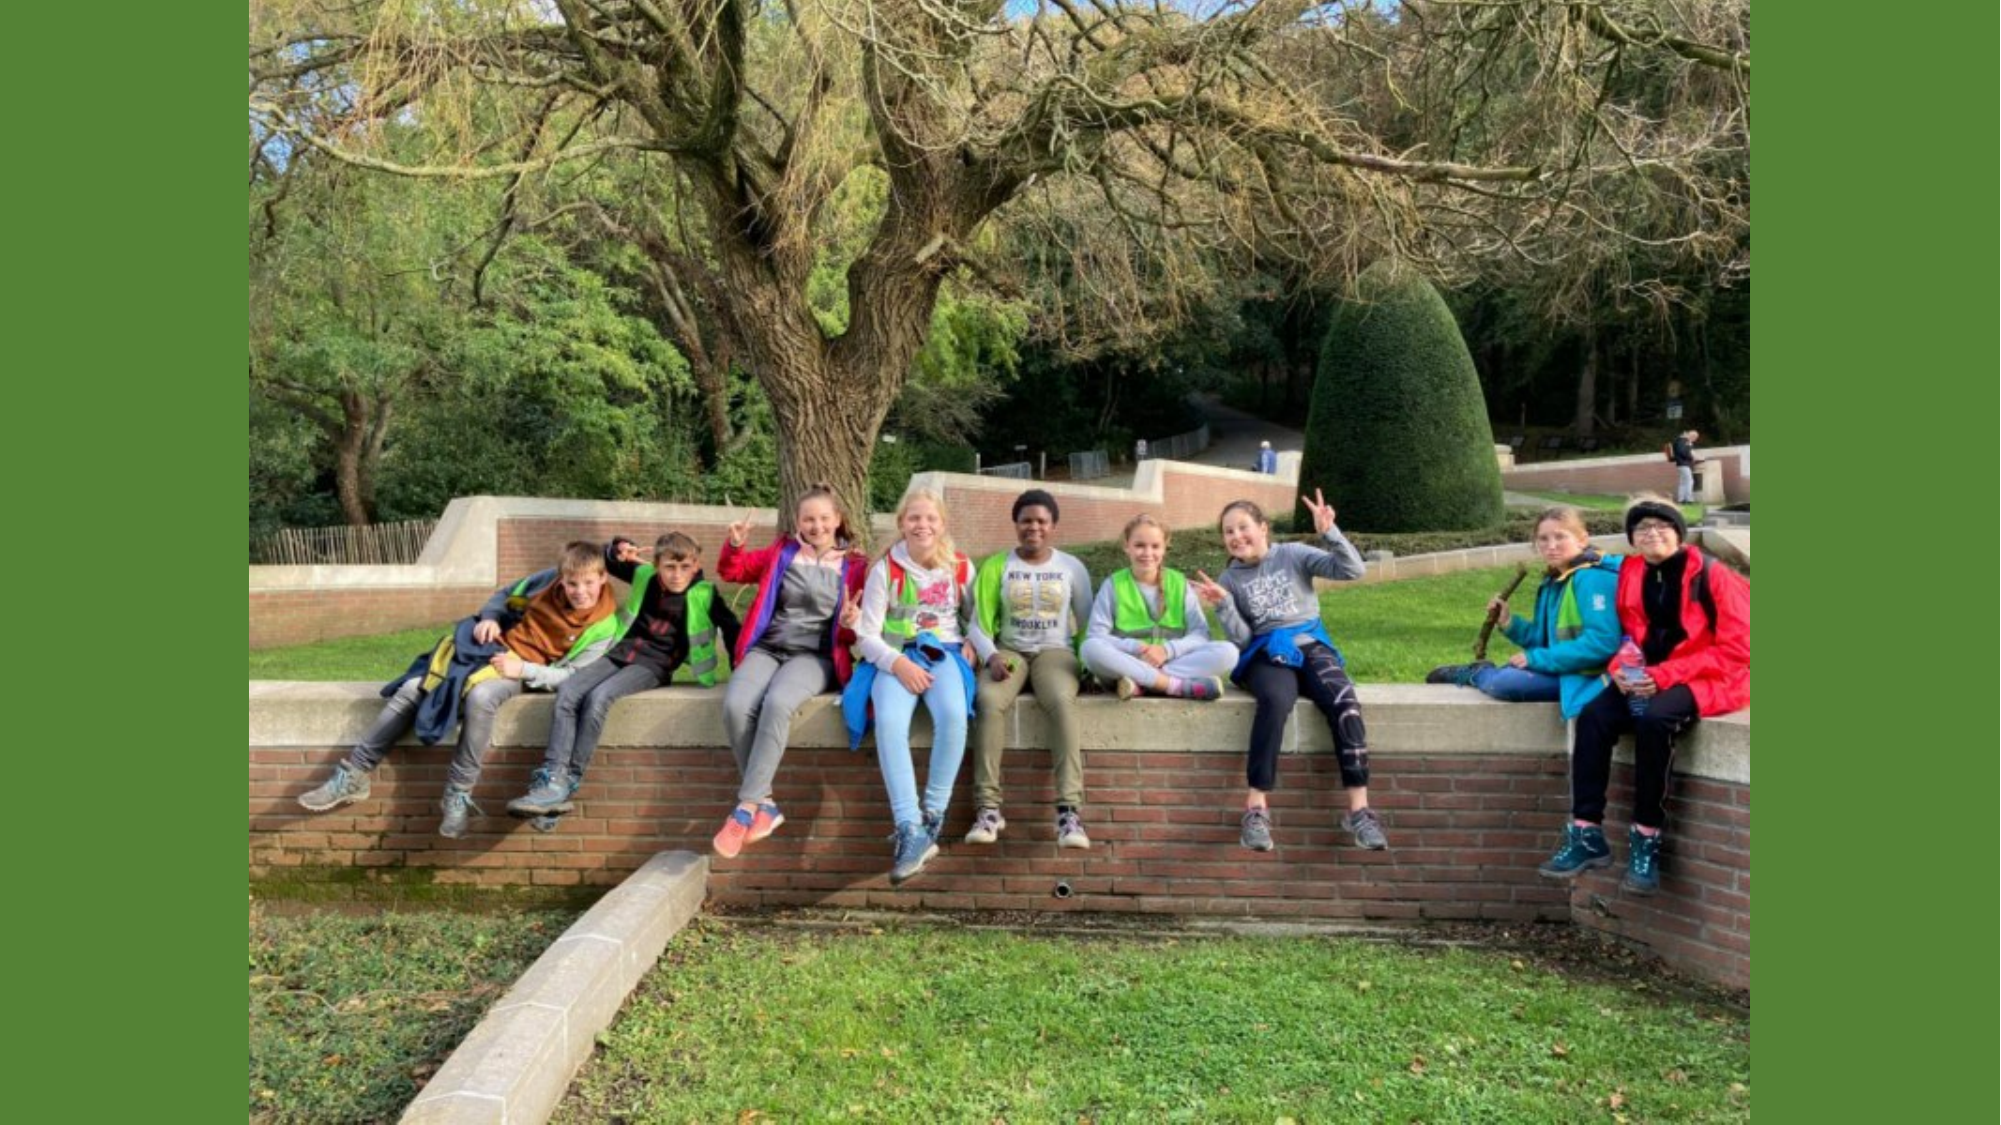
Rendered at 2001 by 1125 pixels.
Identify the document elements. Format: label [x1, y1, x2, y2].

picture [249, 0, 1750, 1125]
